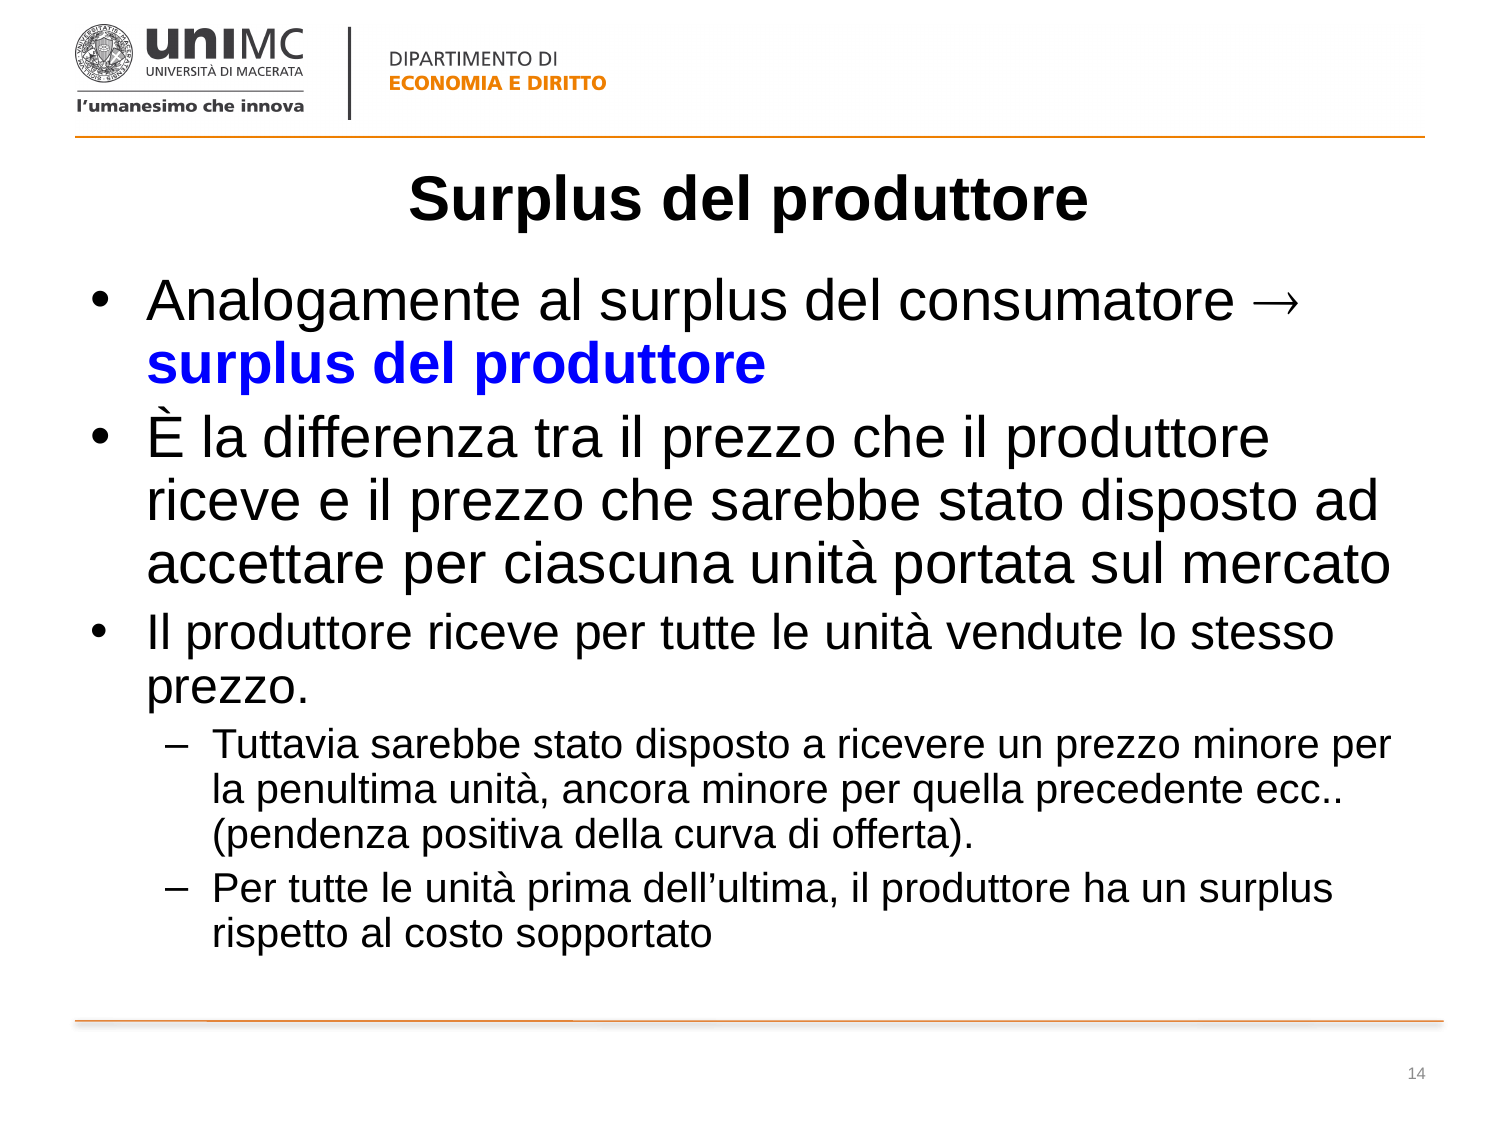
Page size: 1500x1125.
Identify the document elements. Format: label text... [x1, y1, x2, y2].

title Surplus del produttore [75, 149, 1425, 241]
picture [75, 24, 1425, 138]
slide_number 14 [1091, 1042, 1442, 1103]
list Analogamente al surplus del consumatore  surplus del produttore È la differenza tra il prezzo che il produttore riceve e il prezzo che sarebbe stato disposto ad accettare per ciascuna unità portata sul mercato Il produttore riceve per tutte le unità vendute lo stesso prezzo. Tuttavia sarebbe stato disposto a ricevere un prezzo minore per la penultima unità, ancora minore per quella precedente ecc.. (pendenza positiva della curva di offerta). Per tutte le unità prima dell’ultima, il produttore ha un surplus rispetto al costo sopportato [75, 262, 1425, 1005]
